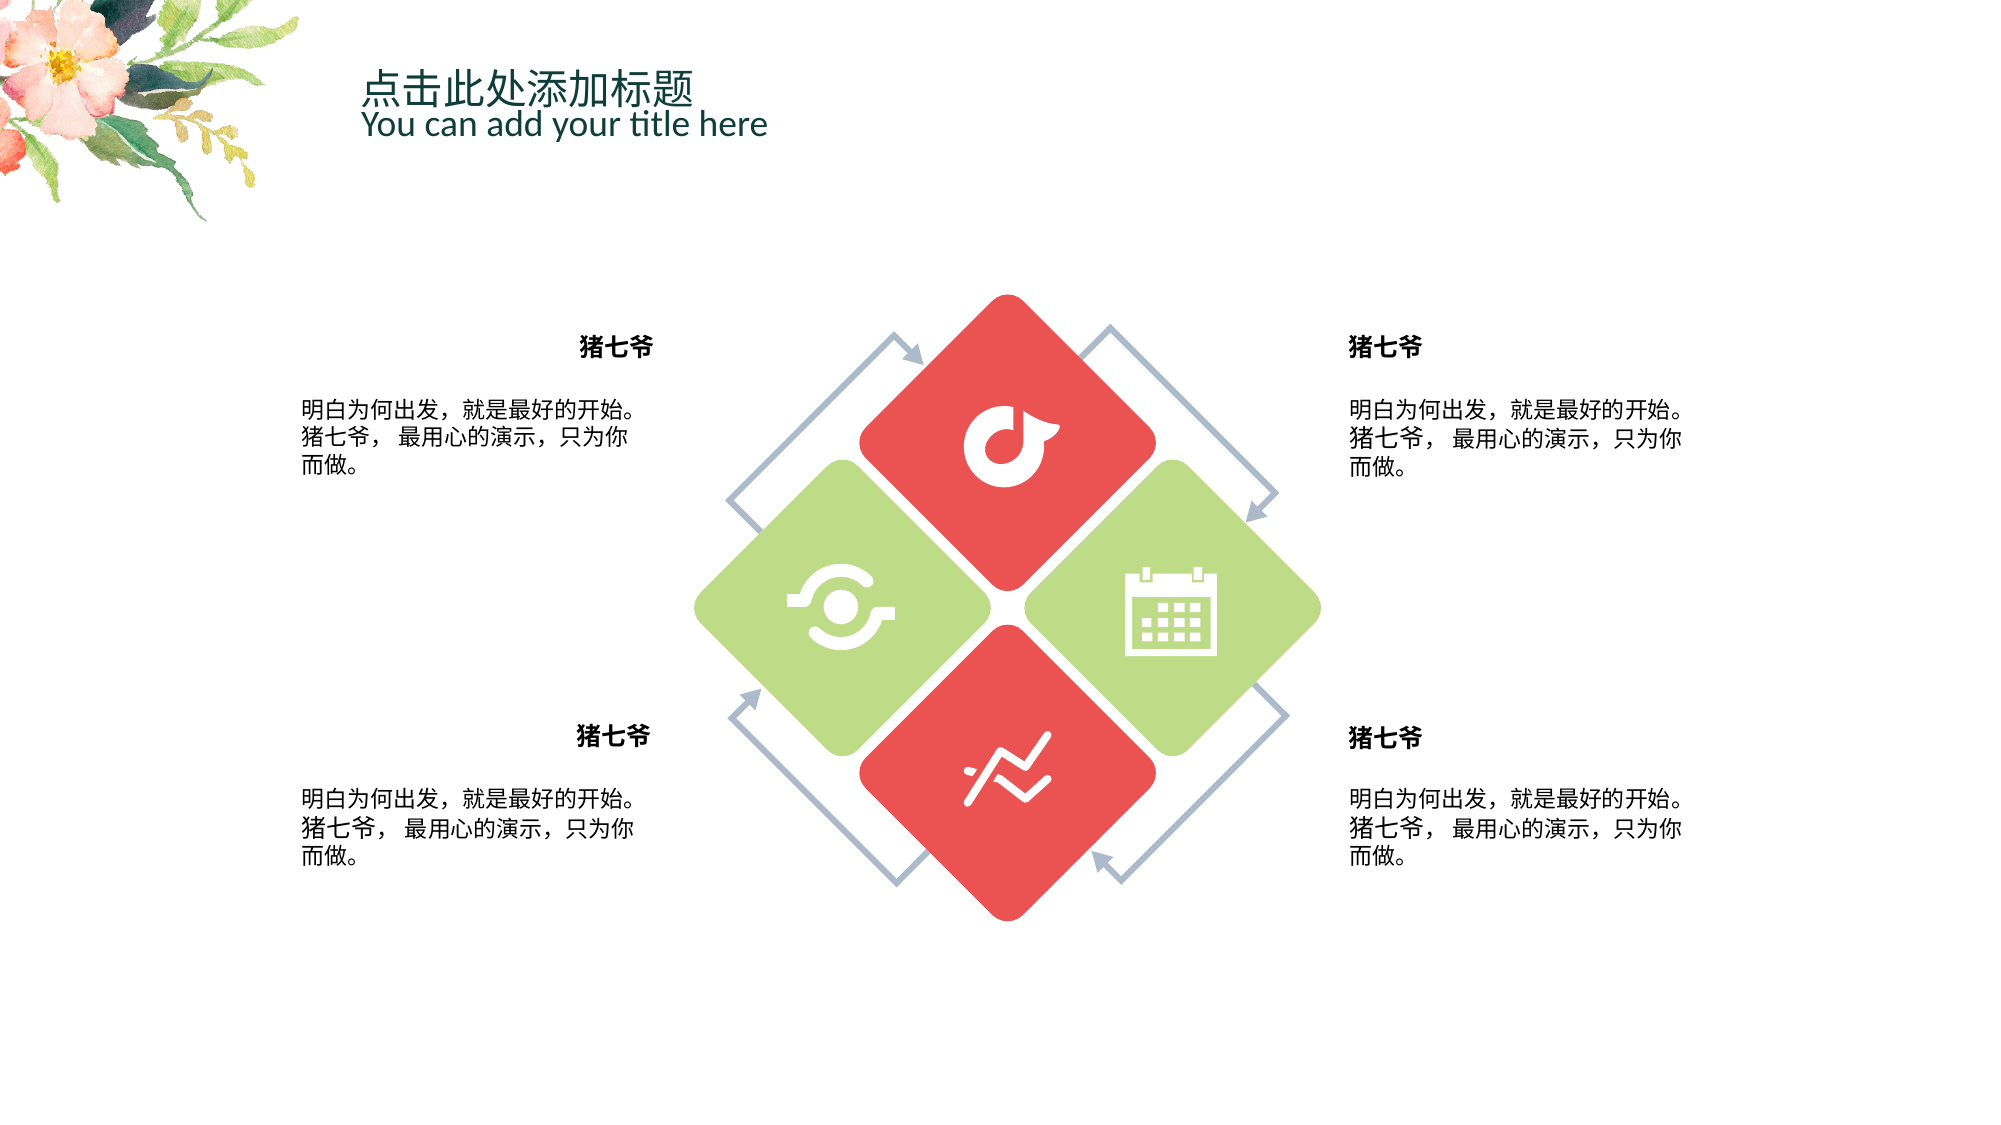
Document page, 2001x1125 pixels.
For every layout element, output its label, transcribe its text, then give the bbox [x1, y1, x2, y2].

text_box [301, 303, 1699, 908]
picture [0, 0, 306, 224]
text_box 点击此处添加标题 [345, 55, 710, 121]
text_box You can add your title here [346, 91, 785, 152]
